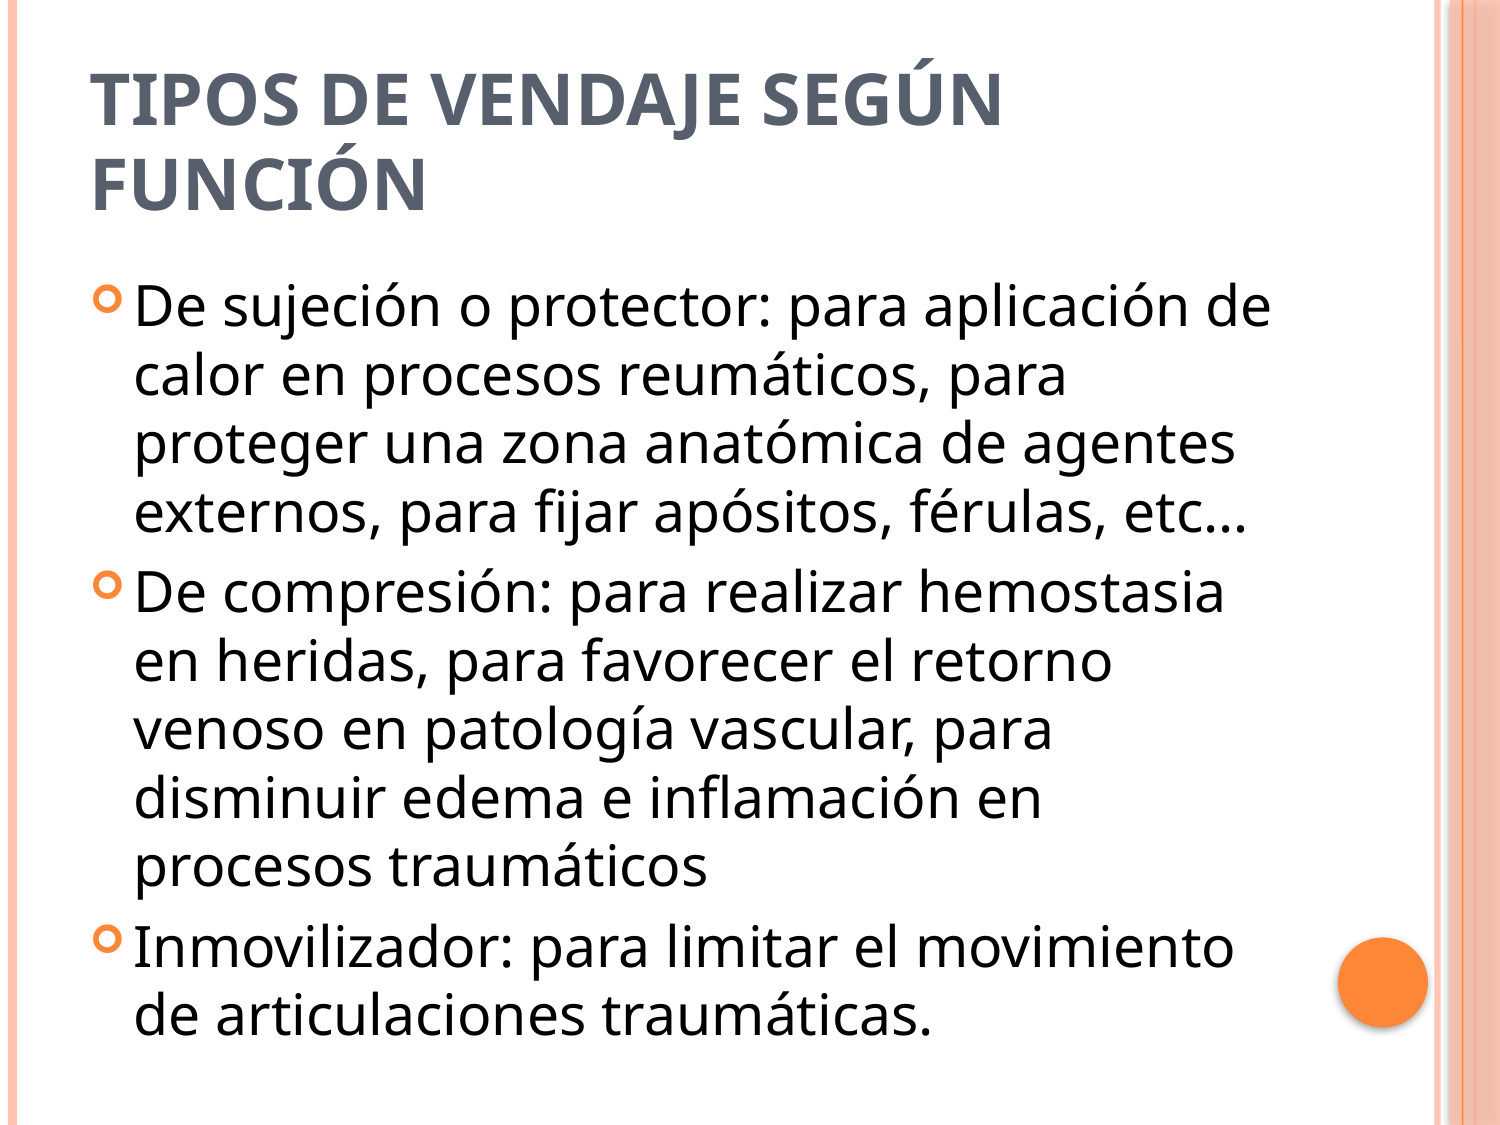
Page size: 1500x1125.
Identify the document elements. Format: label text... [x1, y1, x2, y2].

title TIPOS DE VENDAJE SEGÚN FUNCIÓN [75, 45, 1300, 233]
list De sujeción o protector: para aplicación de calor en procesos reumáticos, para proteger una zona anatómica de agentes externos, para fijar apósitos, férulas, etc… De compresión: para realizar hemostasia en heridas, para favorecer el retorno venoso en patología vascular, para disminuir edema e inflamación en procesos traumáticos Inmovilizador: para limitar el movimiento de articulaciones traumáticas. [75, 262, 1300, 1062]
